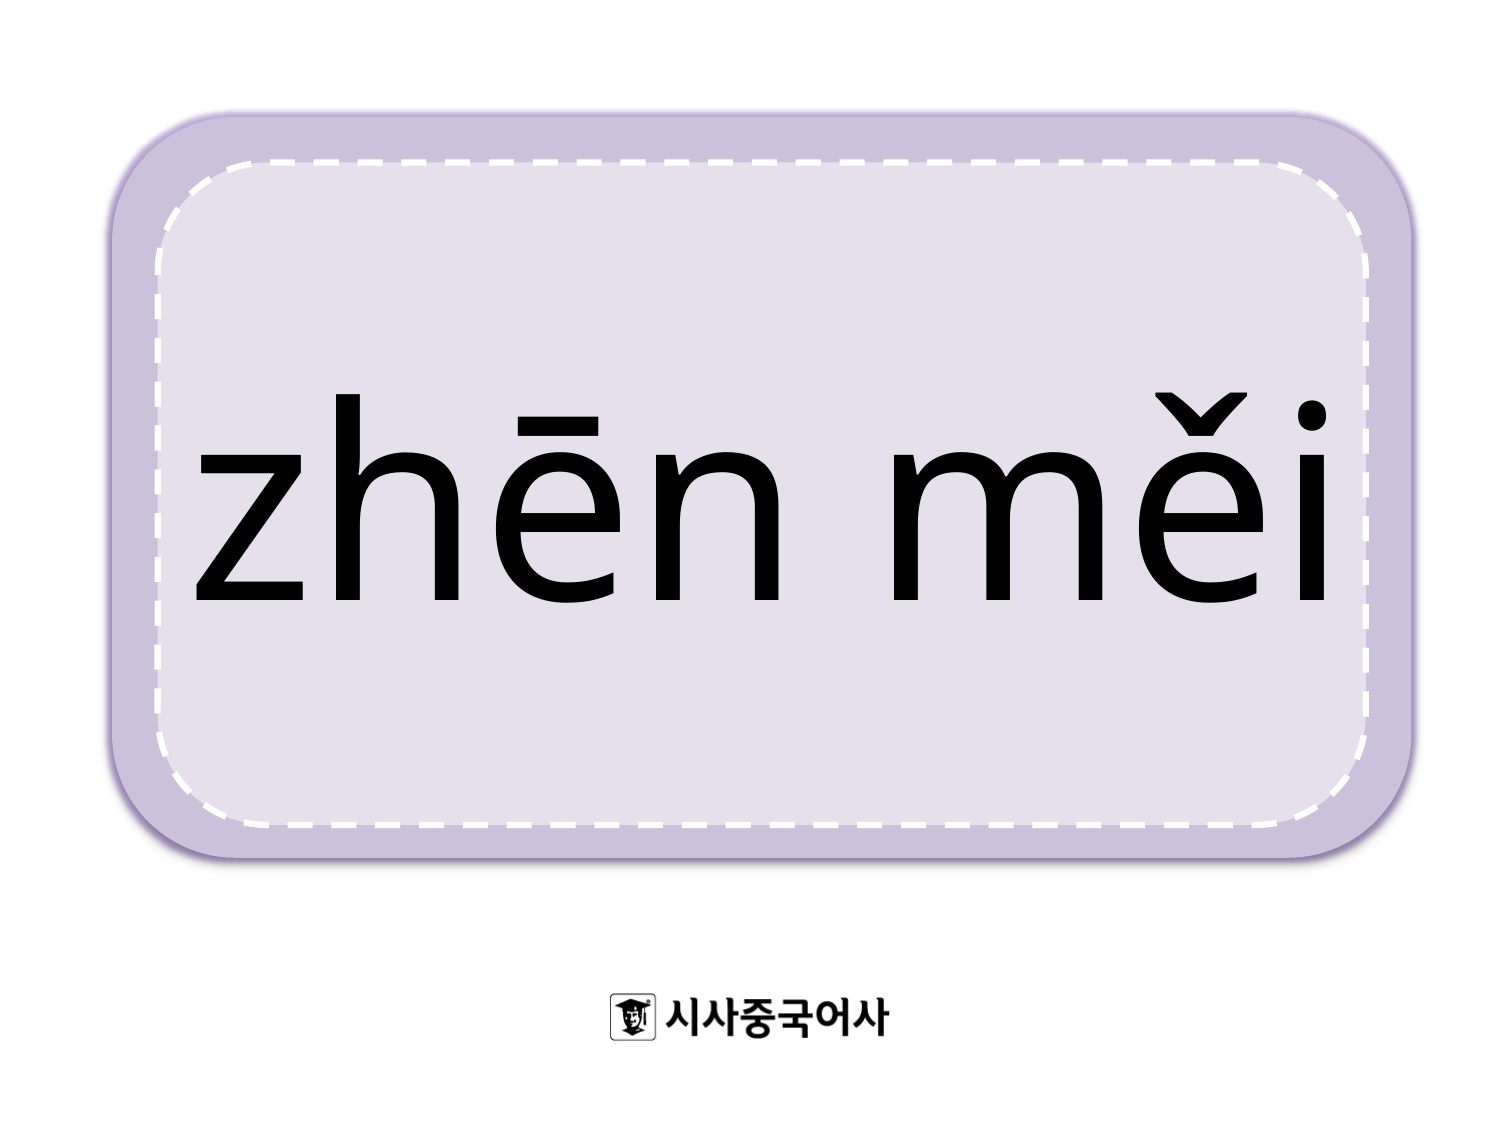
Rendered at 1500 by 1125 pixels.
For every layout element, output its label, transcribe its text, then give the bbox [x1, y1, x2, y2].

text_box zhēn měi [162, 160, 1371, 824]
picture [602, 987, 898, 1047]
